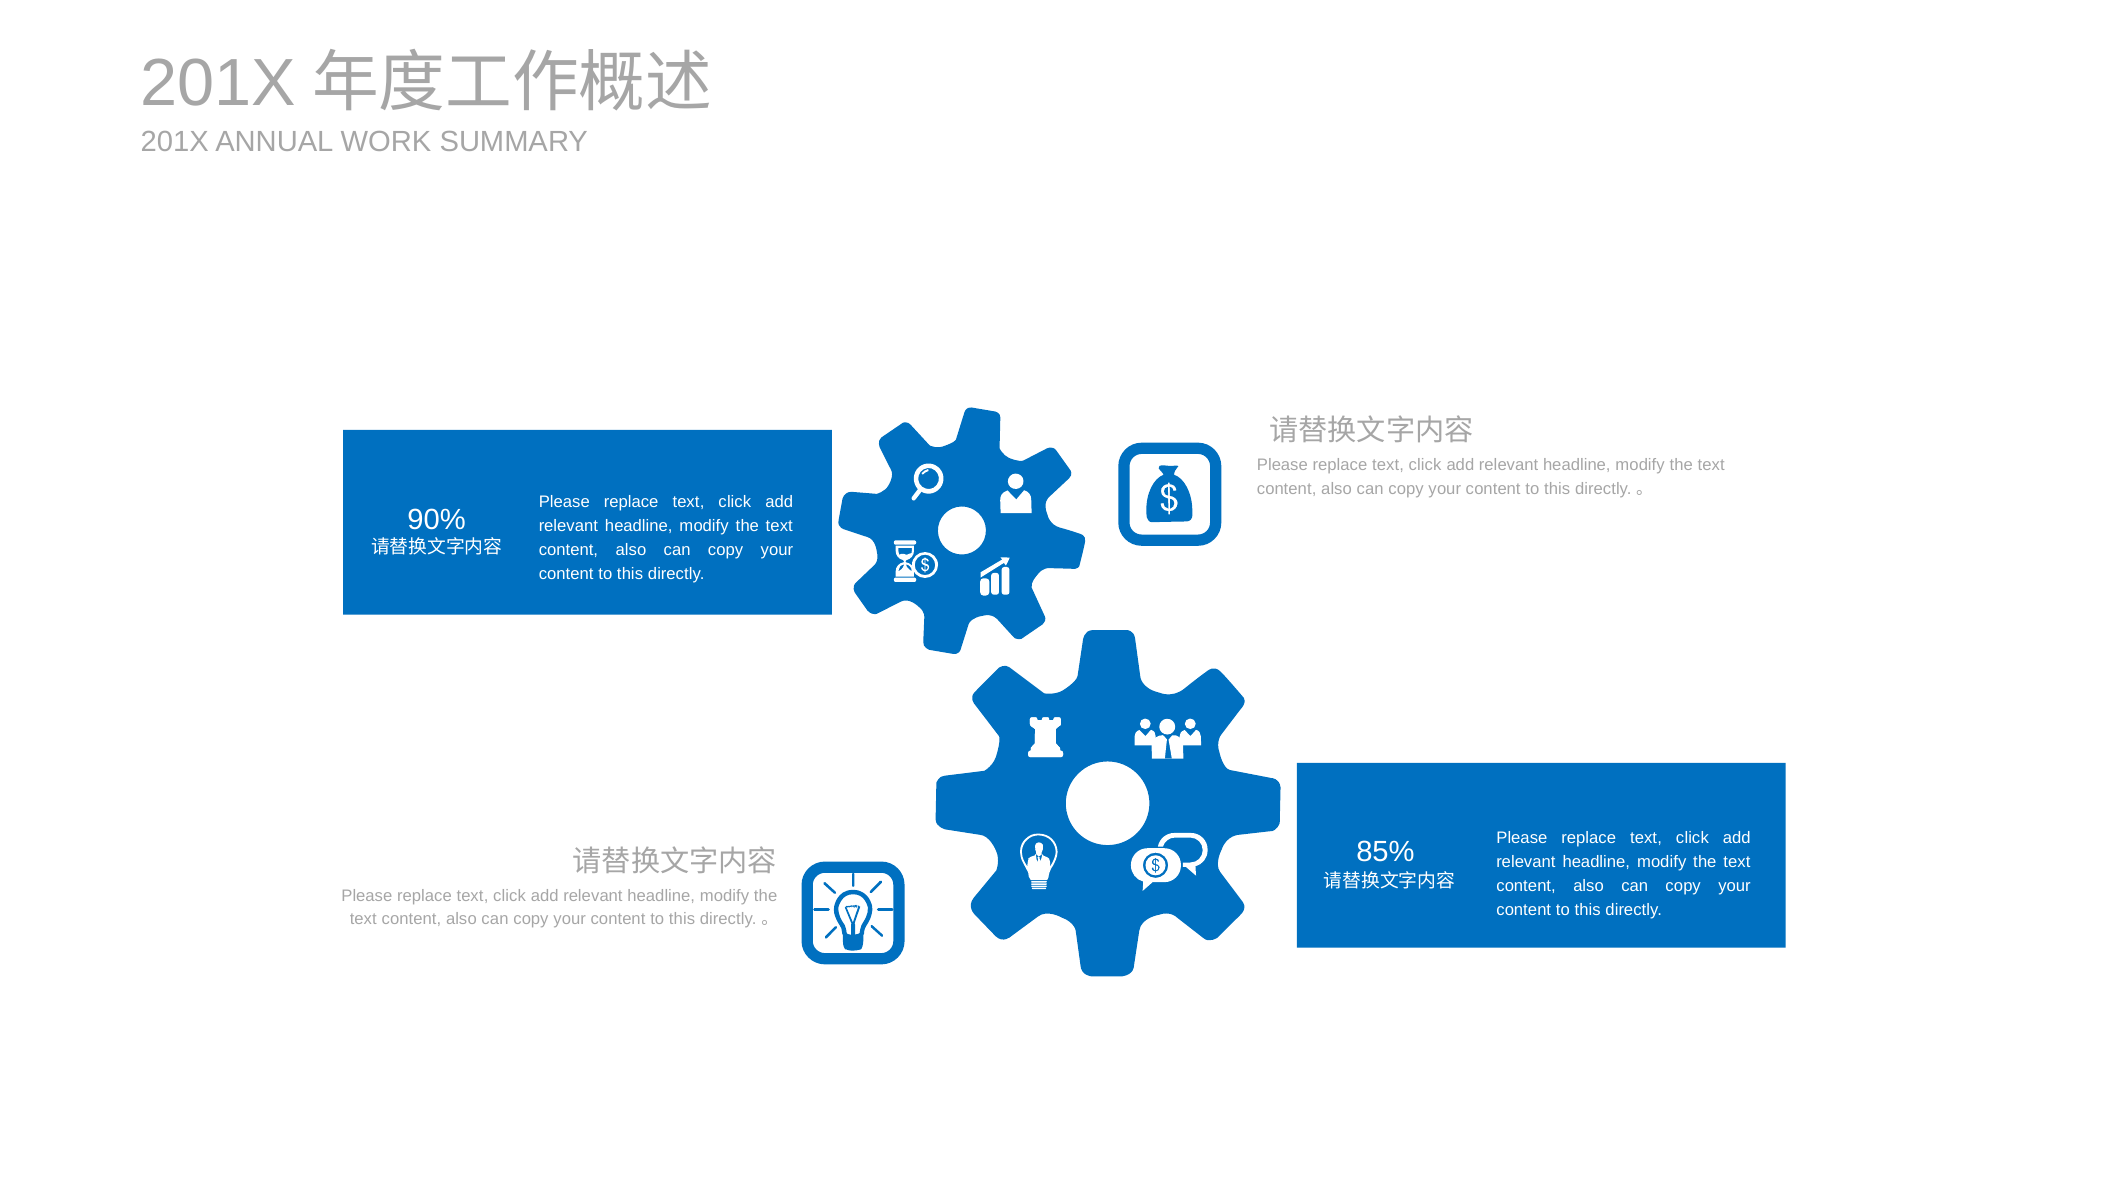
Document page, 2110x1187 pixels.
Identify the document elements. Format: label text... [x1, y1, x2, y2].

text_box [1296, 762, 1786, 948]
text_box 201X ANNUAL WORK SUMMARY [140, 122, 602, 158]
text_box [309, 835, 778, 927]
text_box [343, 429, 832, 615]
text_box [1123, 448, 1216, 541]
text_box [935, 630, 1281, 977]
text_box 201X年度工作概述 [140, 38, 789, 119]
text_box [837, 406, 1086, 656]
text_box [807, 867, 899, 959]
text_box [1256, 404, 1783, 497]
